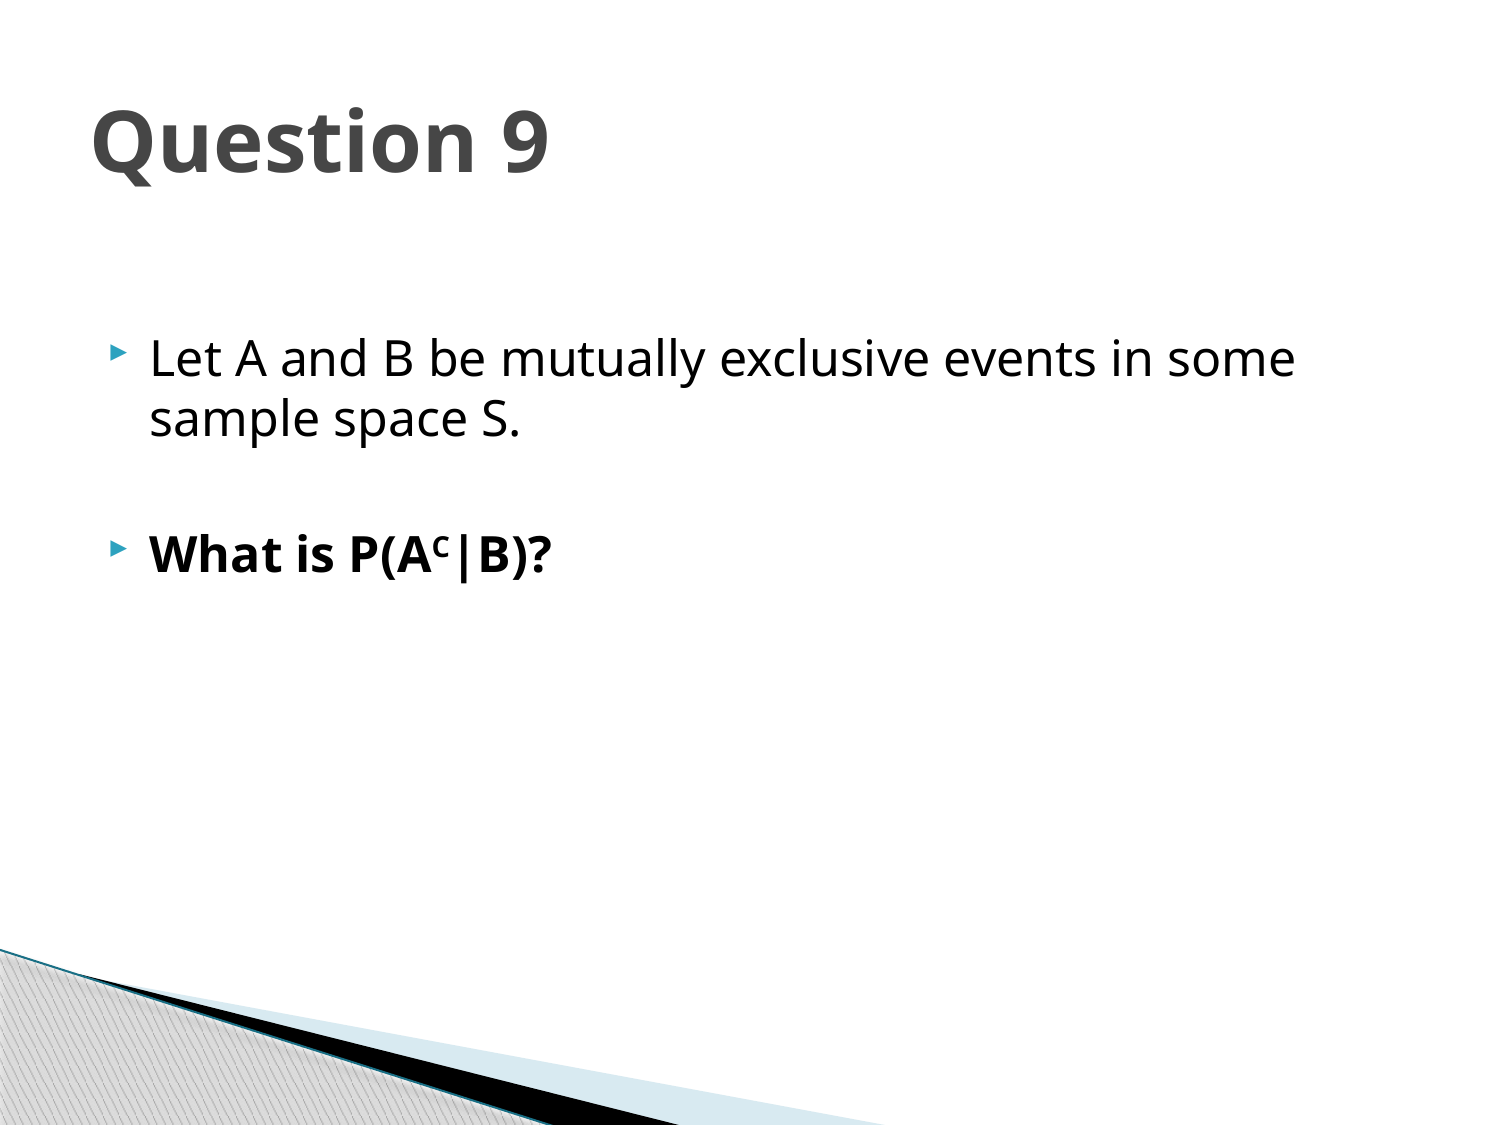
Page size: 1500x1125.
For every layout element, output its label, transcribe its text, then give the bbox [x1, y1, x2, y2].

list Let A and B be mutually exclusive events in some sample space S. What is P(AC|B)? [75, 243, 1425, 986]
title Question 9 [75, 45, 1425, 233]
